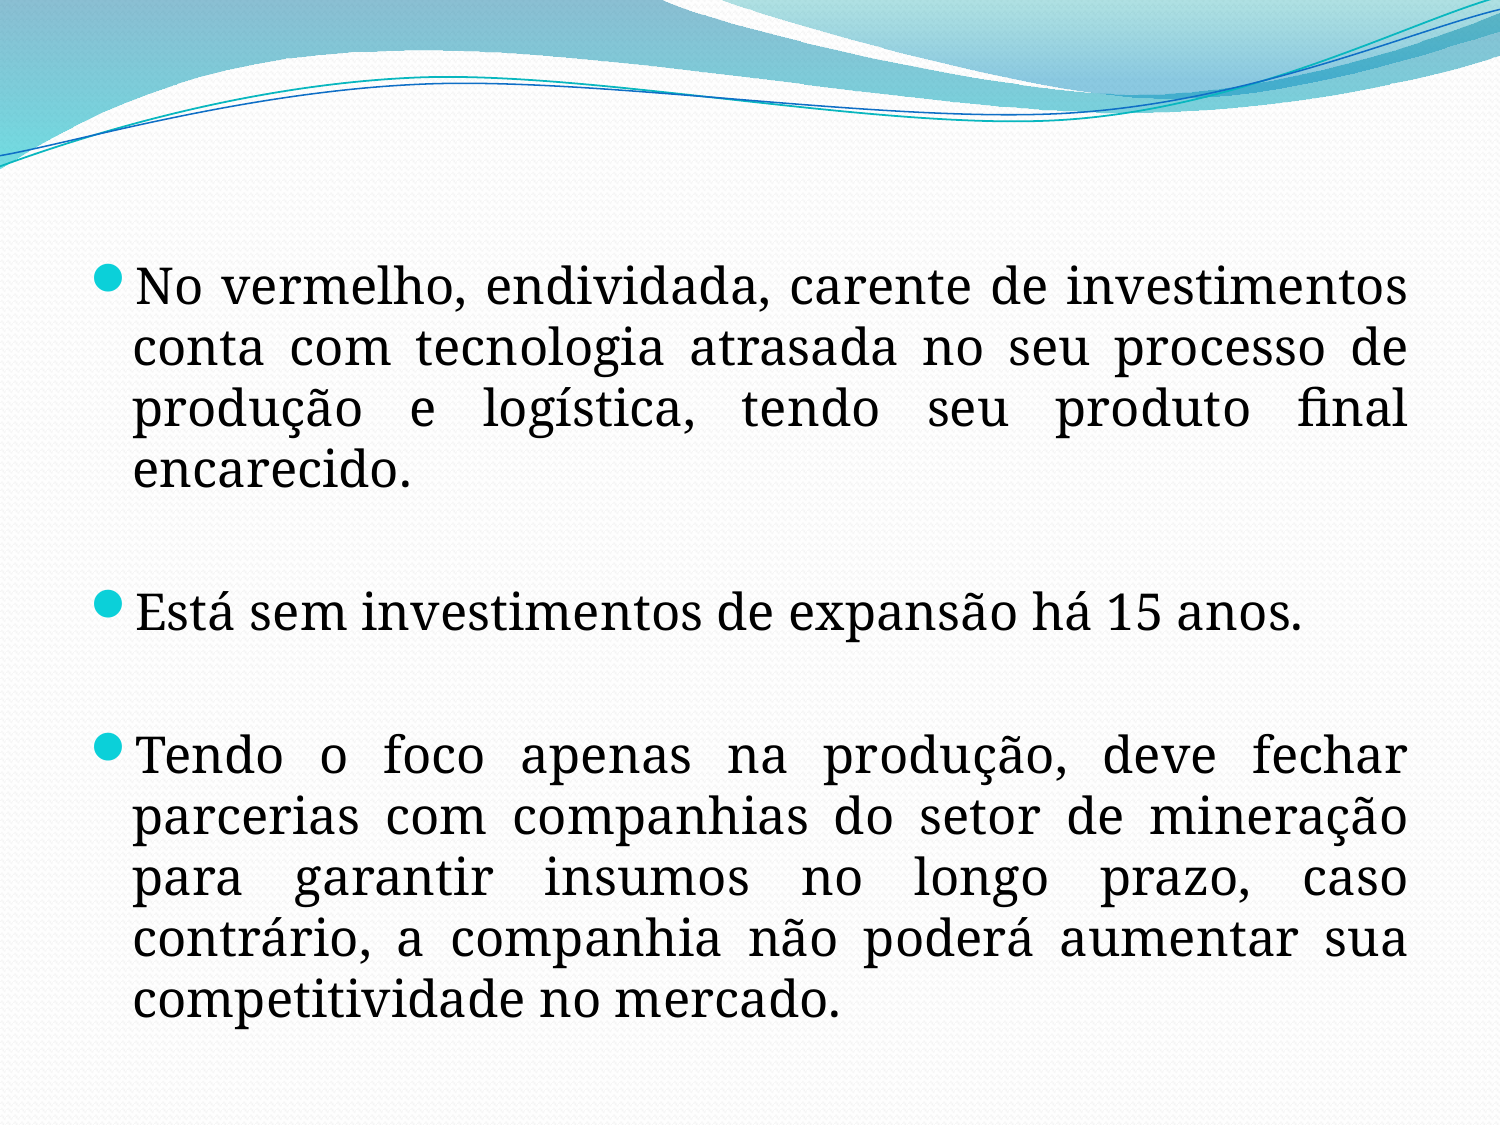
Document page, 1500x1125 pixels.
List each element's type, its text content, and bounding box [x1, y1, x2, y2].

list No vermelho, endividada, carente de investimentos conta com tecnologia atrasada no seu processo de produção e logística, tendo seu produto final encarecido. Está sem investimentos de expansão há 15 anos. Tendo o foco apenas na produção, deve fechar parcerias com companhias do setor de mineração para garantir insumos no longo prazo, caso contrário, a companhia não poderá aumentar sua competitividade no mercado. [74, 245, 1426, 1044]
